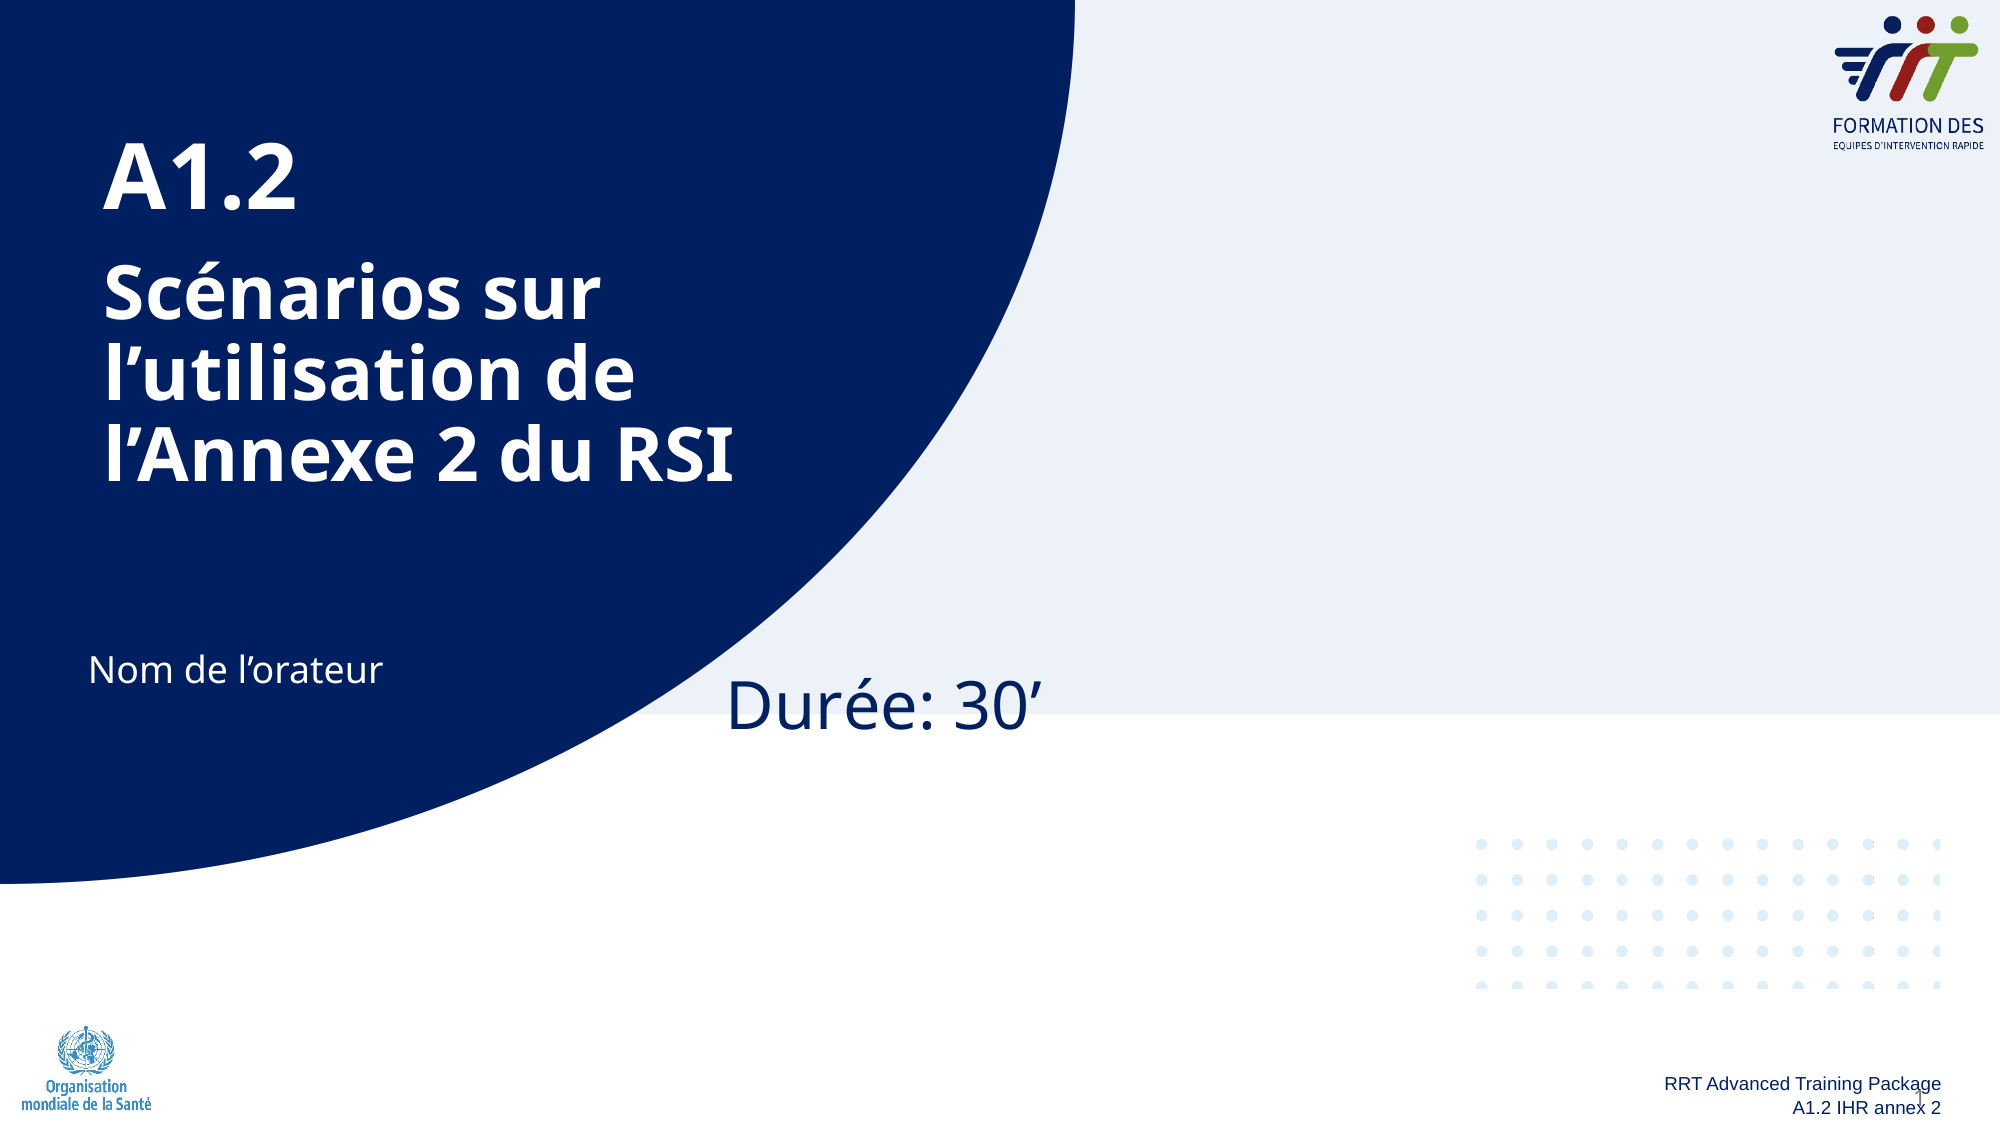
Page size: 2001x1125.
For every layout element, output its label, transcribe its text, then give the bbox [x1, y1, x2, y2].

text_box Nom de l’orateur [80, 627, 501, 716]
text_box A1.2 [96, 110, 1091, 236]
title Scénarios sur l’utilisation de l’Annexe 2 du RSI [95, 218, 834, 535]
picture [20, 1024, 152, 1111]
picture [1833, 15, 1984, 151]
picture [1476, 839, 1940, 989]
picture [0, 0, 1075, 884]
text_box Durée: 30’ [718, 655, 1282, 751]
